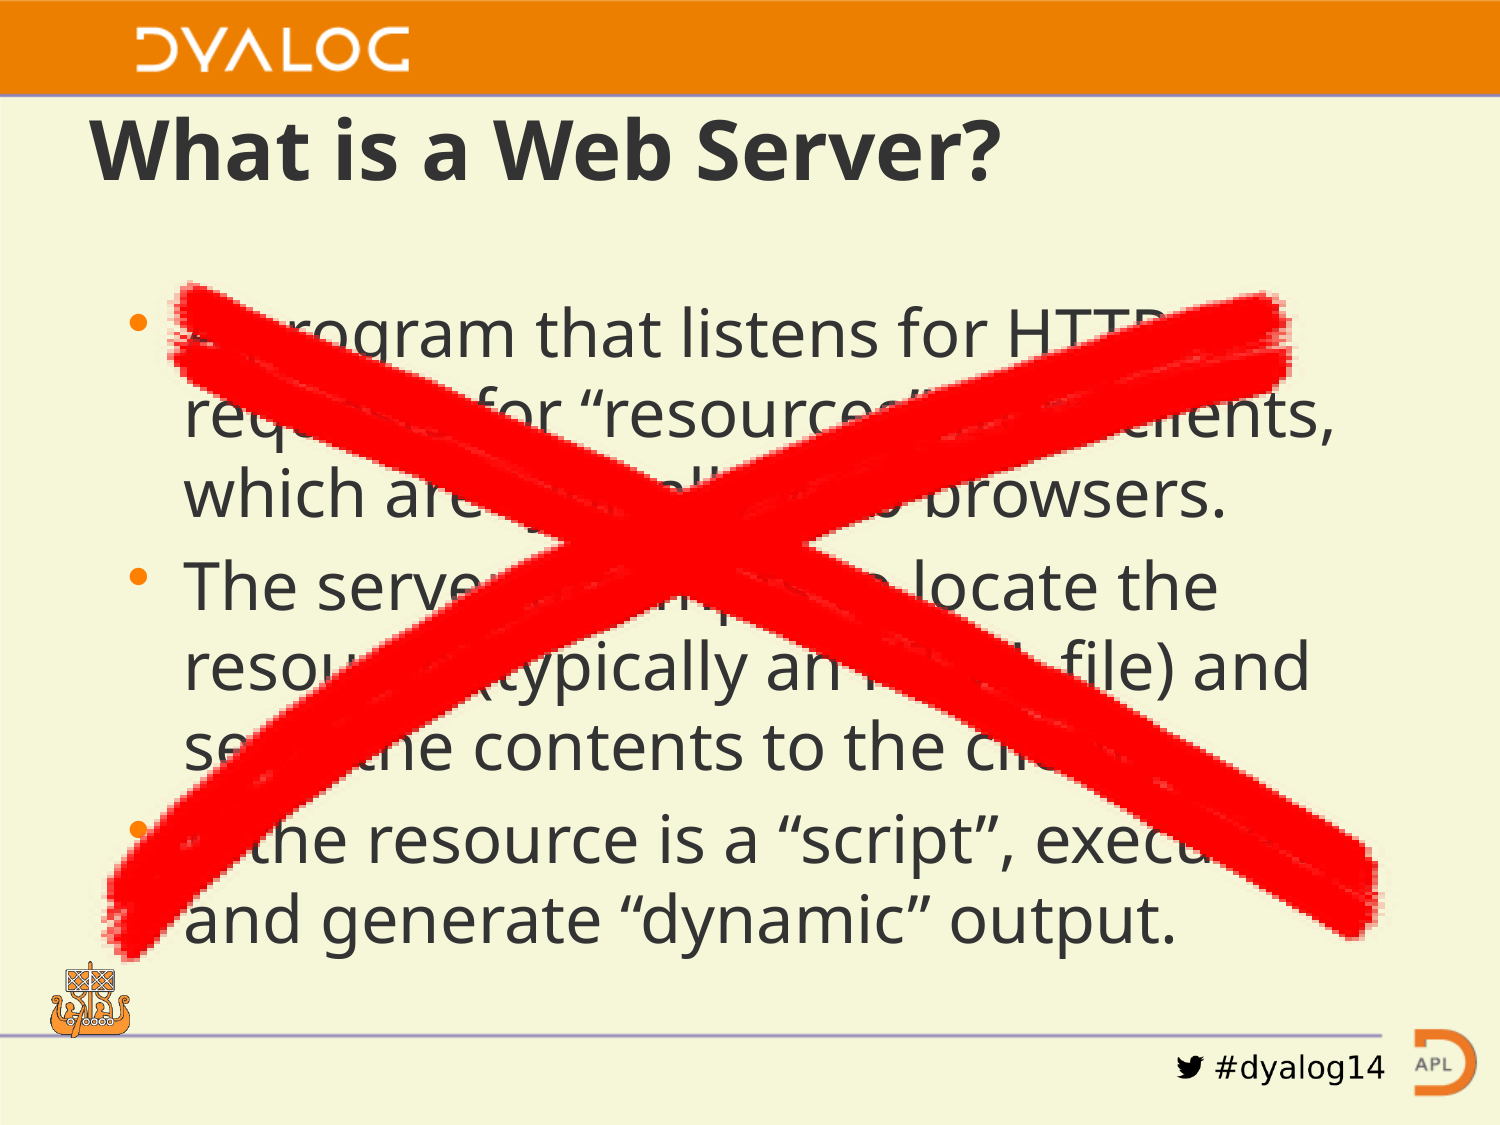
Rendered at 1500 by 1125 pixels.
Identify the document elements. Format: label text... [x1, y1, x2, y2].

picture [0, 0, 1500, 1125]
title What is a Web Server? [75, 90, 1425, 235]
